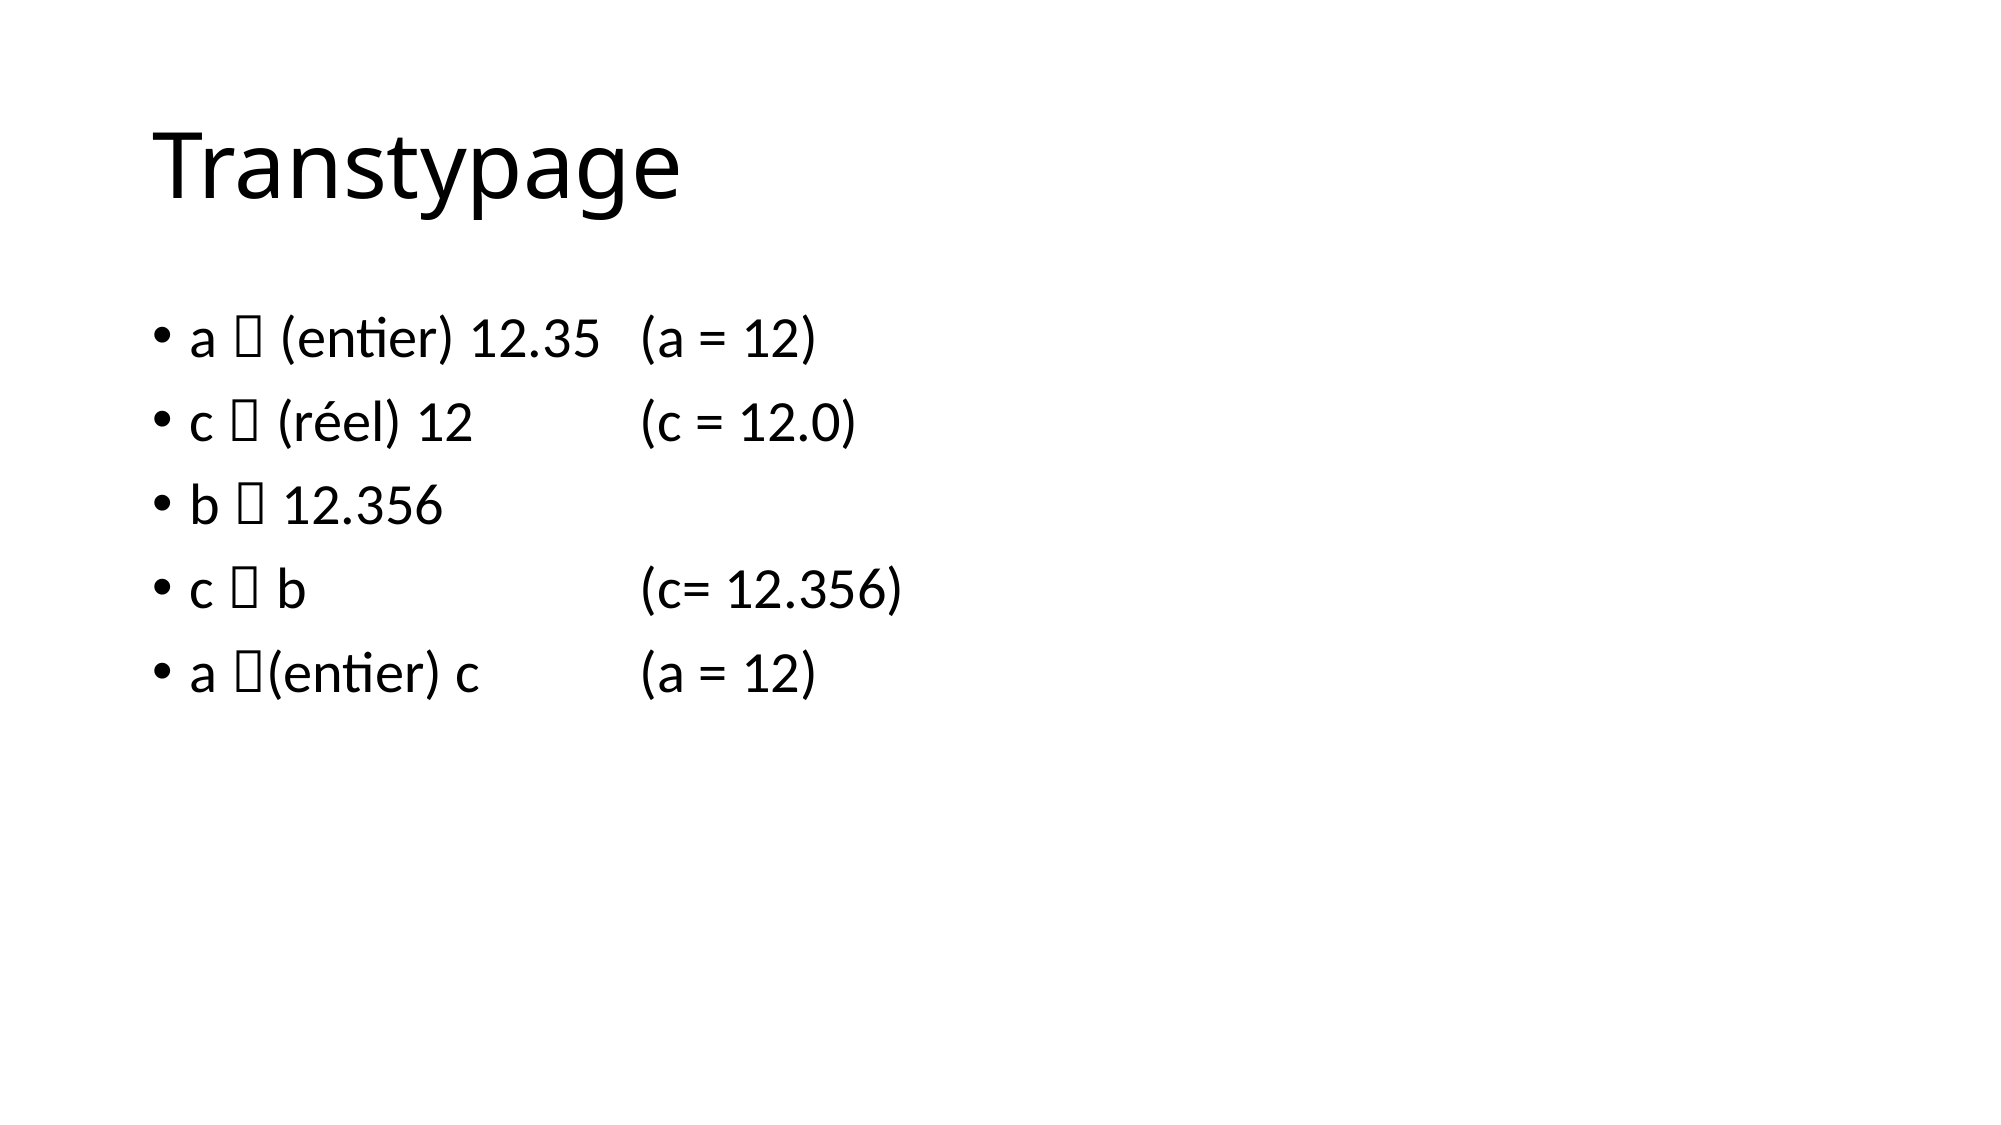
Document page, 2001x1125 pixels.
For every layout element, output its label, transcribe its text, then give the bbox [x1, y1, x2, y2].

list a  (entier) 12.35 (a = 12) c  (réel) 12 (c = 12.0) b  12.356 c  b (c= 12.356) a (entier) c (a = 12) [137, 299, 1863, 1014]
title Transtypage [137, 59, 1863, 278]
